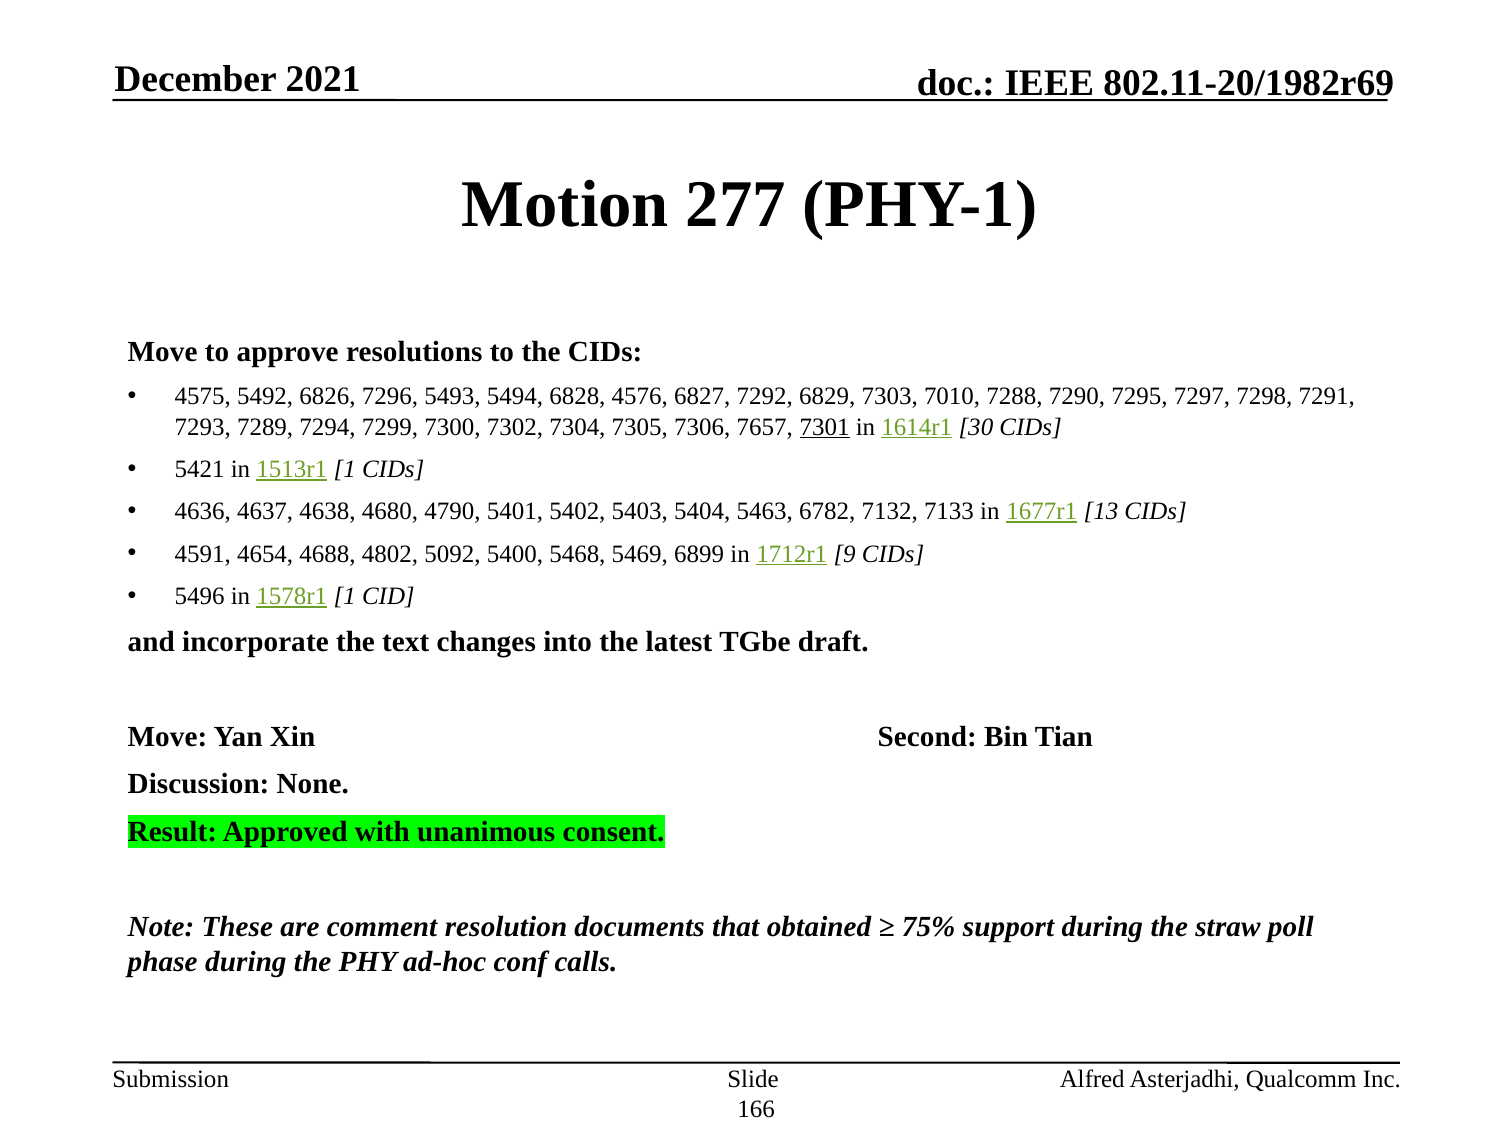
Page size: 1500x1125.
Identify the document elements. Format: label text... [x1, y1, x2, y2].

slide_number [114, 54, 423, 100]
list Move to approve resolutions to the CIDs: 4575, 5492, 6826, 7296, 5493, 5494, 6828, 4576, 6827, 7292, 6829, 7303, 7010, 7288, 7290, 7295, 7297, 7298, 7291, 7293, 7289, 7294, 7299, 7300, 7302, 7304, 7305, 7306, 7657, 7301 in 1614r1 [30 CIDs] 5421 in 1513r1 [1 CIDs] 4636, 4637, 4638, 4680, 4790, 5401, 5402, 5403, 5404, 5463, 6782, 7132, 7133 in 1677r1 [13 CIDs] 4591, 4654, 4688, 4802, 5092, 5400, 5468, 5469, 6899 in 1712r1 [9 CIDs] 5496 in 1578r1 [1 CID] and incorporate the text changes into the latest TGbe draft. Move: Yan Xin Second: Bin Tian Discussion: None. Result: Approved with unanimous consent. Note: These are comment resolution documents that obtained ≥ 75% support during the straw poll phase during the PHY ad-hoc conf calls. [112, 324, 1388, 1063]
footer Alfred Asterjadhi, Qualcomm Inc. [878, 1061, 1402, 1093]
title Motion 277 (PHY-1) [112, 112, 1388, 288]
slide_number Slide 166 [712, 1061, 800, 1123]
